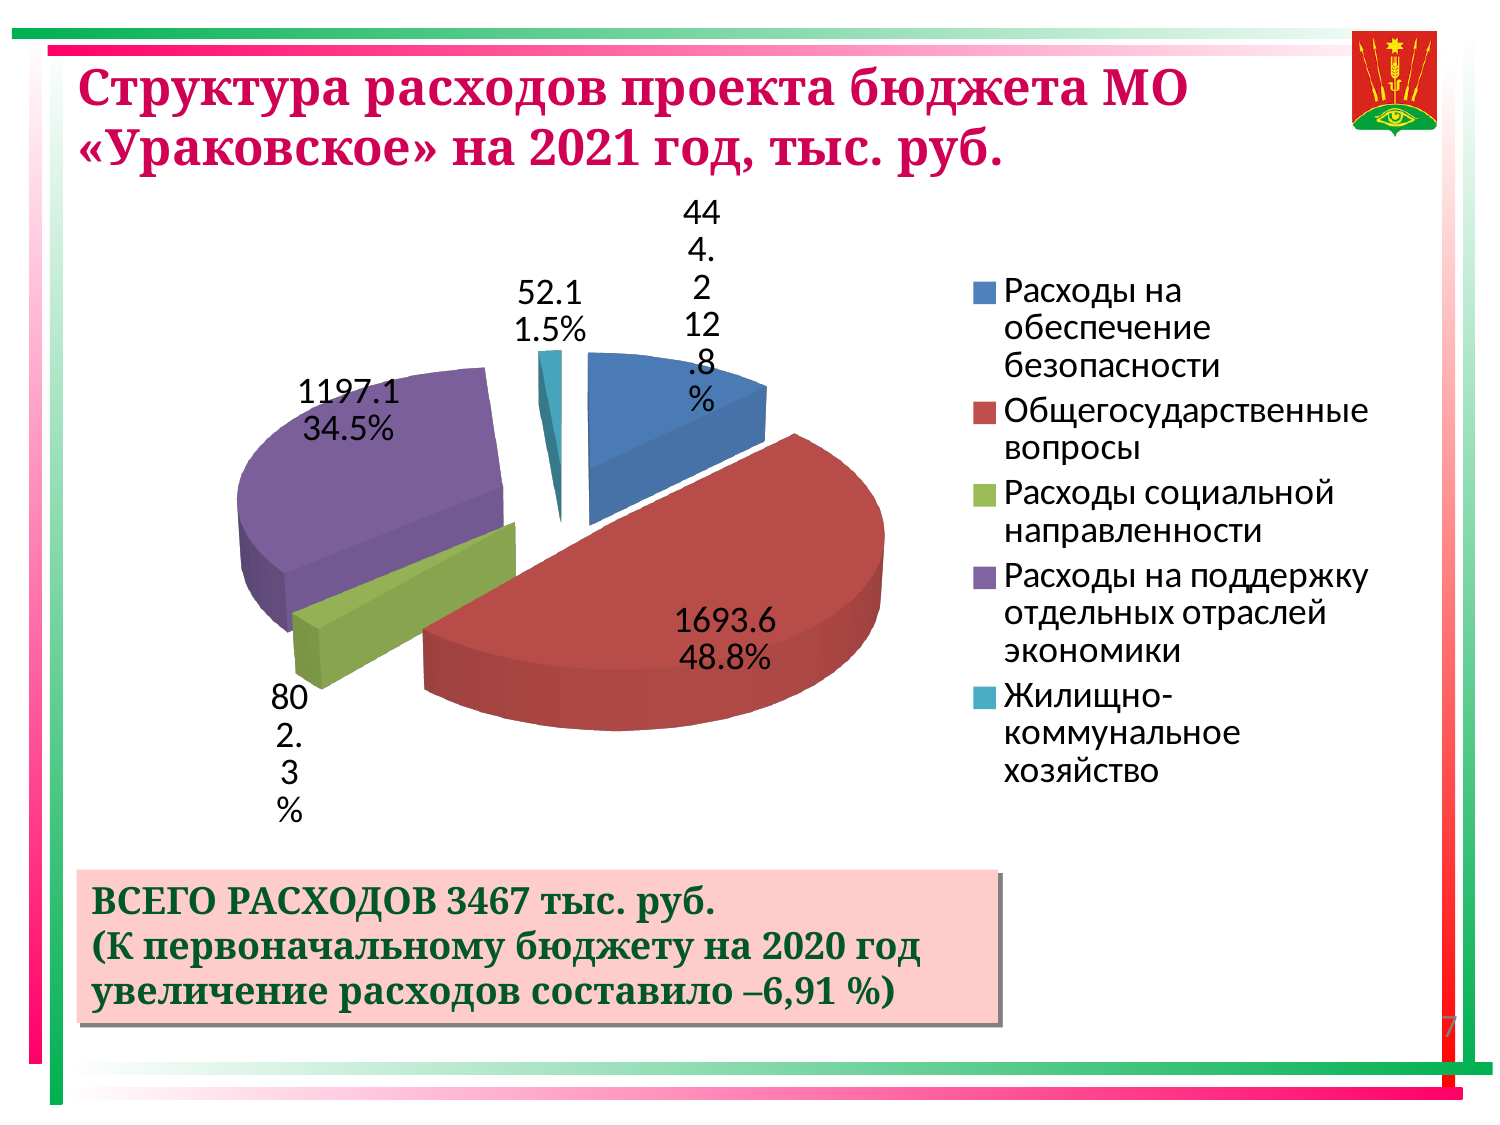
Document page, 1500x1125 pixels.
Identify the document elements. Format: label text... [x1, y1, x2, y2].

picture [1352, 31, 1437, 138]
slide_number 7 [1426, 1005, 1500, 1056]
chart [147, 196, 1395, 870]
text_box ВСЕГО РАСХОДОВ 3467 тыс. руб. (К первоначальному бюджету на 2020 год увеличение расходов составило –6,91 %) [76, 869, 998, 1023]
title Структура расходов проекта бюджета МО «Ураковское» на 2021 год, тыс. руб. [62, 47, 1412, 173]
